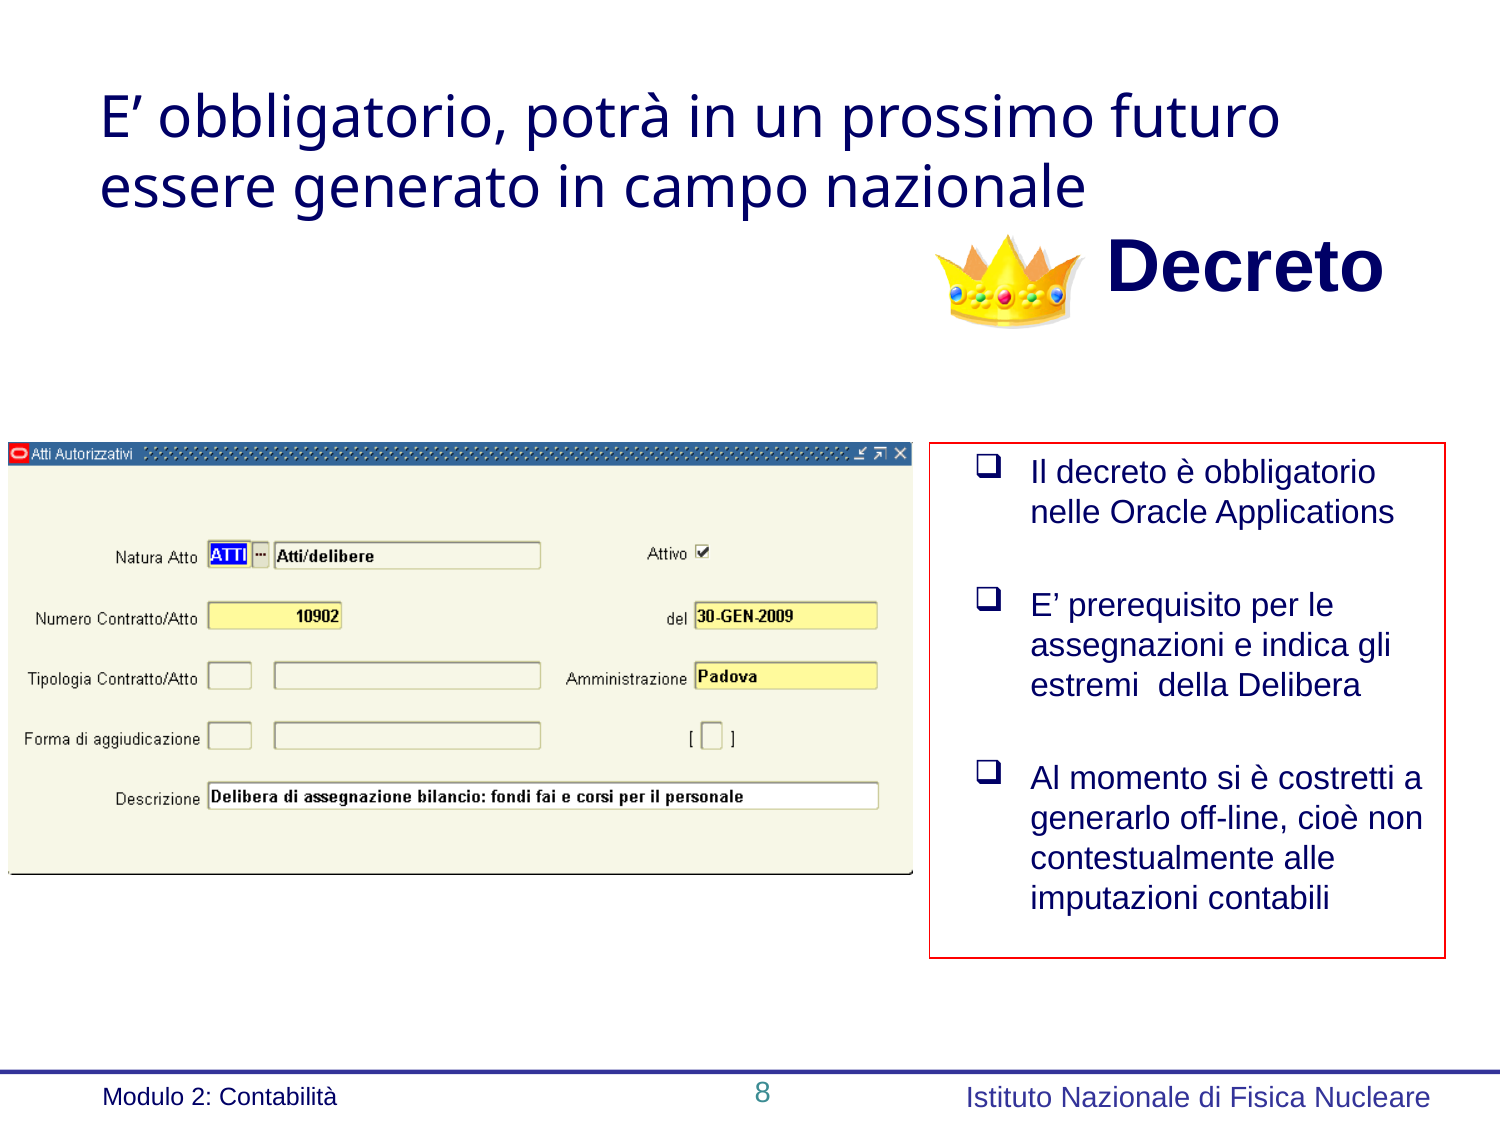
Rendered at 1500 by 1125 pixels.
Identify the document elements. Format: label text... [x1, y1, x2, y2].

picture [935, 214, 1086, 365]
text_box Il decreto è obbligatorio nelle Oracle Applications E’ prerequisito per le assegnazioni e indica gli estremi della Delibera Al momento si è costretti a generarlo off-line, cioè non contestualmente alle imputazioni contabili [929, 442, 1445, 958]
text_box Istituto Nazionale di Fisica Nucleare [879, 1072, 1447, 1125]
picture [8, 442, 913, 876]
text_box 8 [698, 1072, 786, 1125]
text_box 8 [698, 1065, 786, 1071]
text_box Modulo 2: Contabilità [0, 1072, 622, 1125]
text_box Decreto [1091, 227, 1433, 314]
text_box Modulo 2: Contabilità [0, 1066, 622, 1071]
text_box E’ obbligatorio, potrà in un prossimo futuro essere generato in campo nazionale [85, 71, 1439, 227]
text_box Istituto Nazionale di Fisica Nucleare [879, 1065, 1447, 1071]
